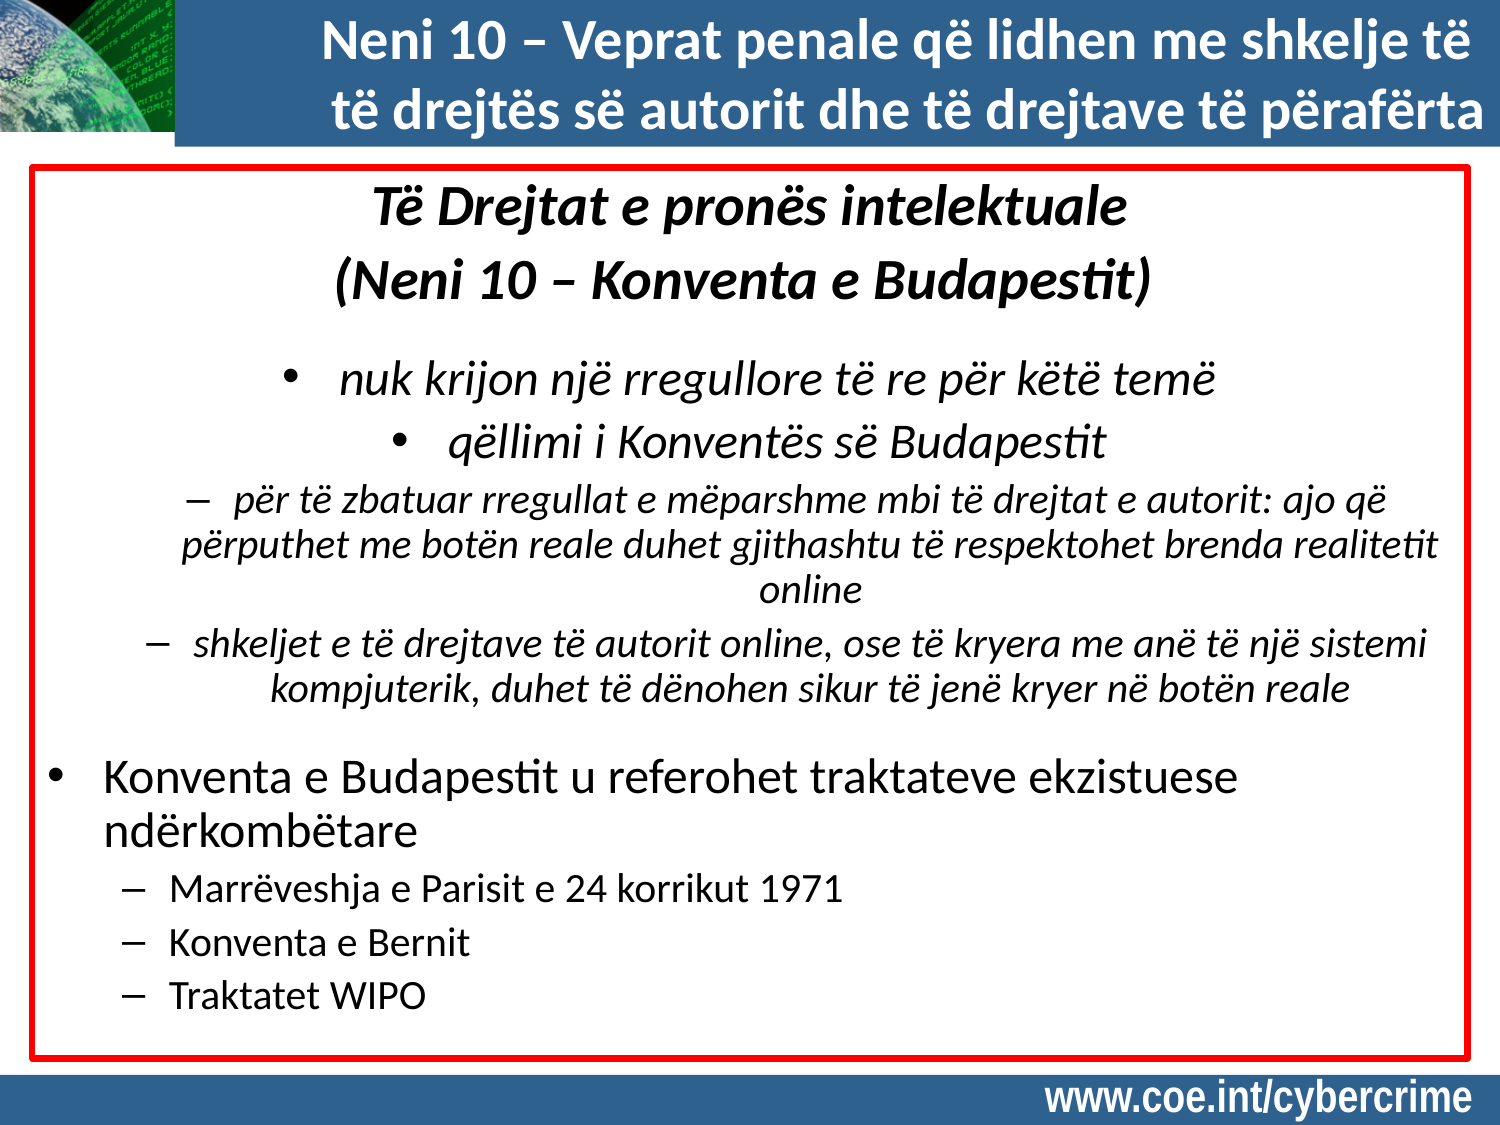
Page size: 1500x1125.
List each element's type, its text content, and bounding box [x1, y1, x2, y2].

text_box www.coe.int/cybercrime [1030, 1059, 1500, 1125]
text_box [0, 1073, 1030, 1125]
picture [0, 0, 175, 132]
text_box Neni 10 – Veprat penale që lidhen me shkelje të të drejtës së autorit dhe të drejtave të përafërta [173, 0, 1500, 149]
text_box Të Drejtat e pronës intelektuale (Neni 10 – Konventa e Budapestit) nuk krijon një rregullore të re për këtë temë qëllimi i Konventës së Budapestit për të zbatuar rregullat e mëparshme mbi të drejtat e autorit: ajo që përputhet me botën reale duhet gjithashtu të respektohet brenda realitetit online shkeljet e të drejtave të autorit online, ose të kryera me anë të një sistemi kompjuterik, duhet të dënohen sikur të jenë kryer në botën reale Konventa e Budapestit u referohet traktateve ekzistuese ndërkombëtare Marrëveshja e Parisit e 24 korrikut 1971 Konventa e Bernit Traktatet WIPO [32, 167, 1468, 1059]
